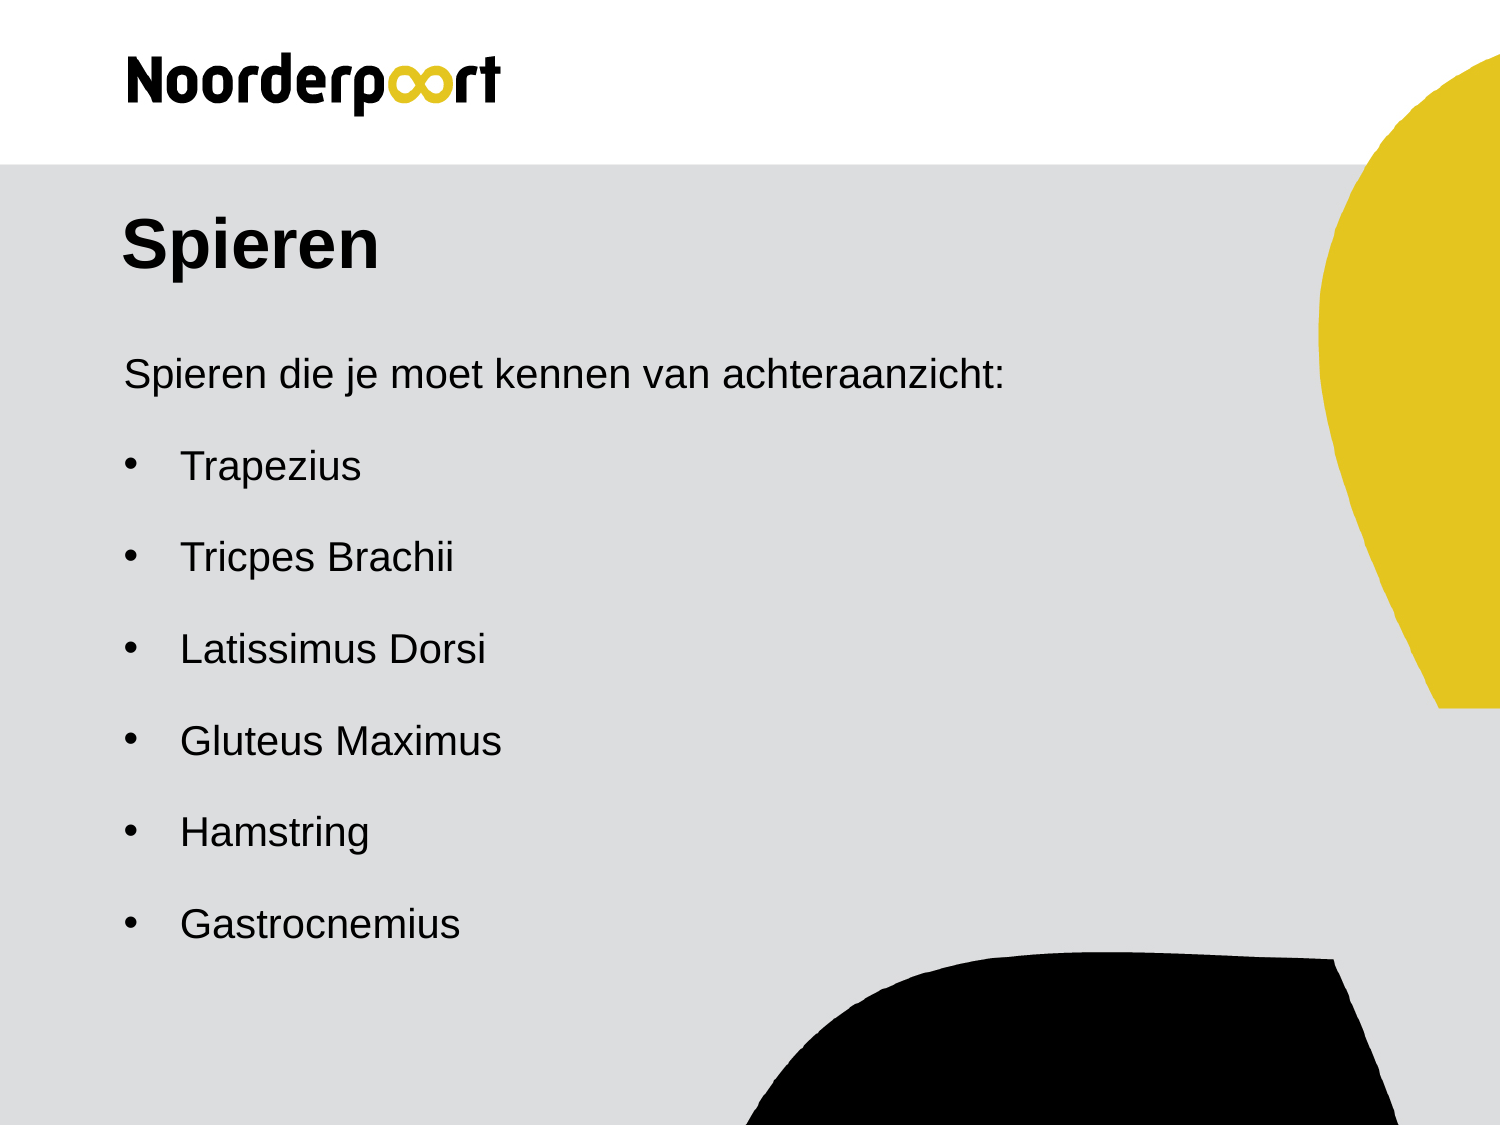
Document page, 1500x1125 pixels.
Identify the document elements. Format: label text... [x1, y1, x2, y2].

picture [0, 0, 1500, 1125]
title Spieren [106, 187, 1290, 294]
list Spieren die je moet kennen van achteraanzicht: Trapezius Tricpes Brachii Latissimus Dorsi Gluteus Maximus Hamstring Gastrocnemius [108, 343, 1292, 927]
